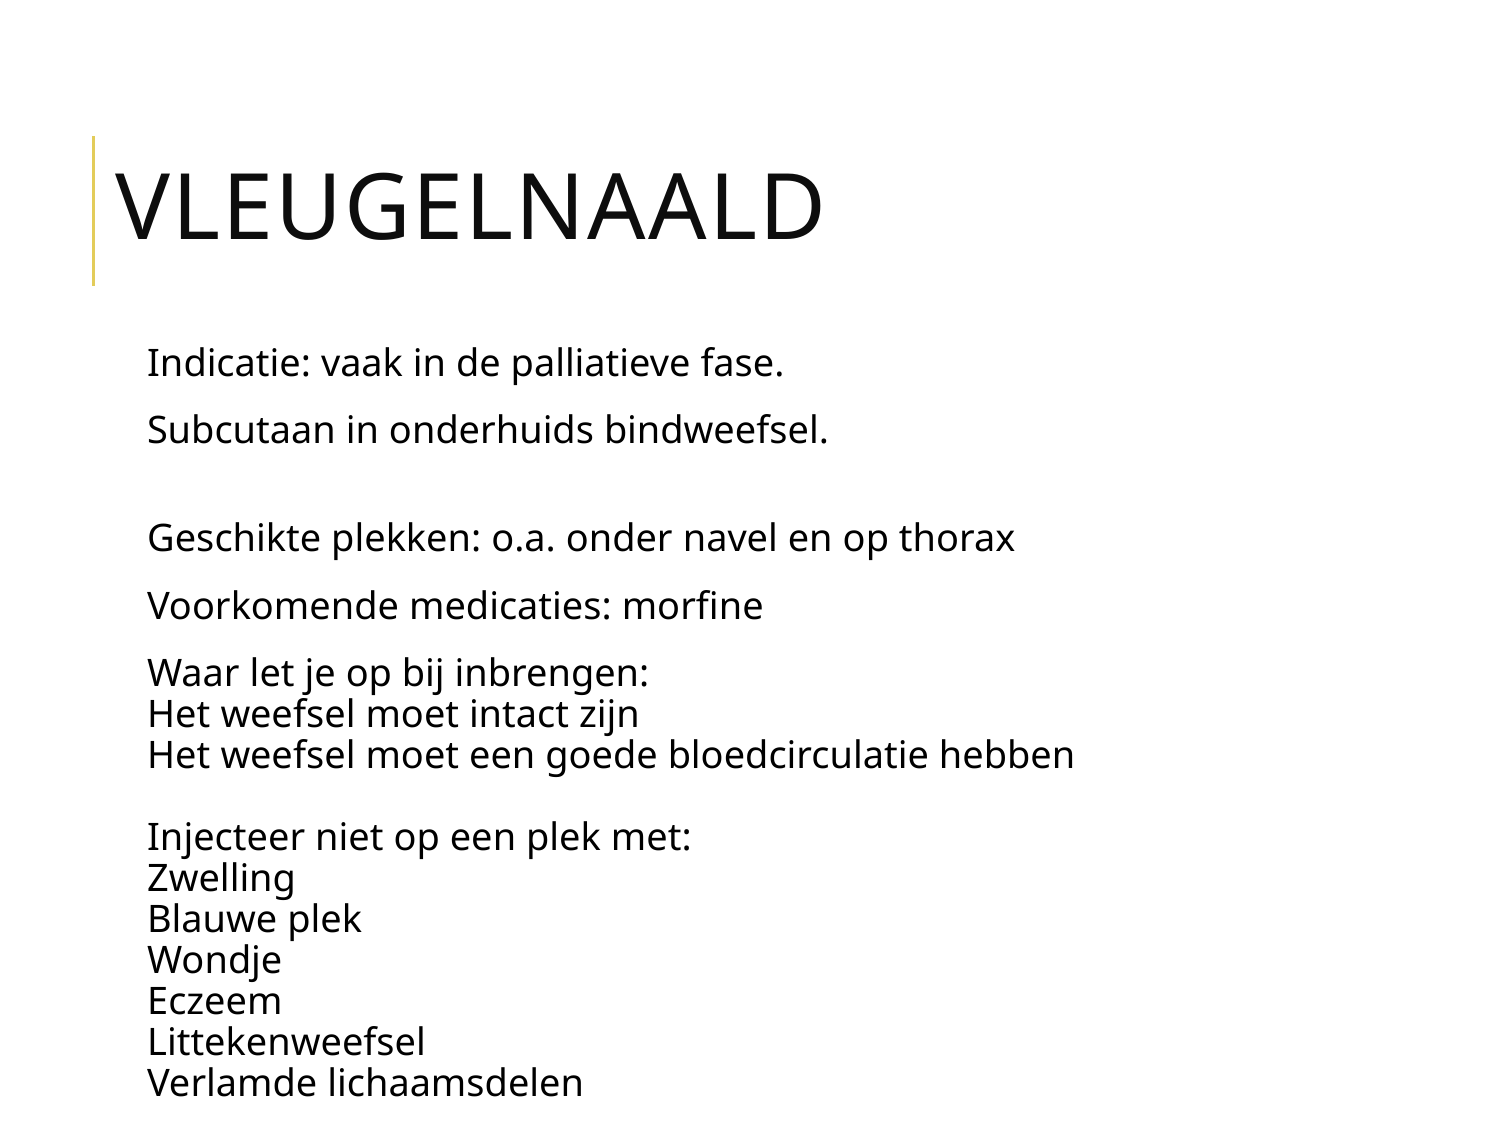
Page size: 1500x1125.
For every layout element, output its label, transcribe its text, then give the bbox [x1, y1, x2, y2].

title vleugelnaald [100, 90, 1297, 336]
list Indicatie: vaak in de palliatieve fase. Subcutaan in onderhuids bindweefsel. Geschikte plekken: o.a. onder navel en op thorax Voorkomende medicaties: morfine Waar let je op bij inbrengen: Het weefsel moet intact zijn Het weefsel moet een goede bloedcirculatie hebben Injecteer niet op een plek met: Zwelling Blauwe plek Wondje Eczeem Littekenweefsel Verlamde lichaamsdelen [126, 336, 1322, 1118]
